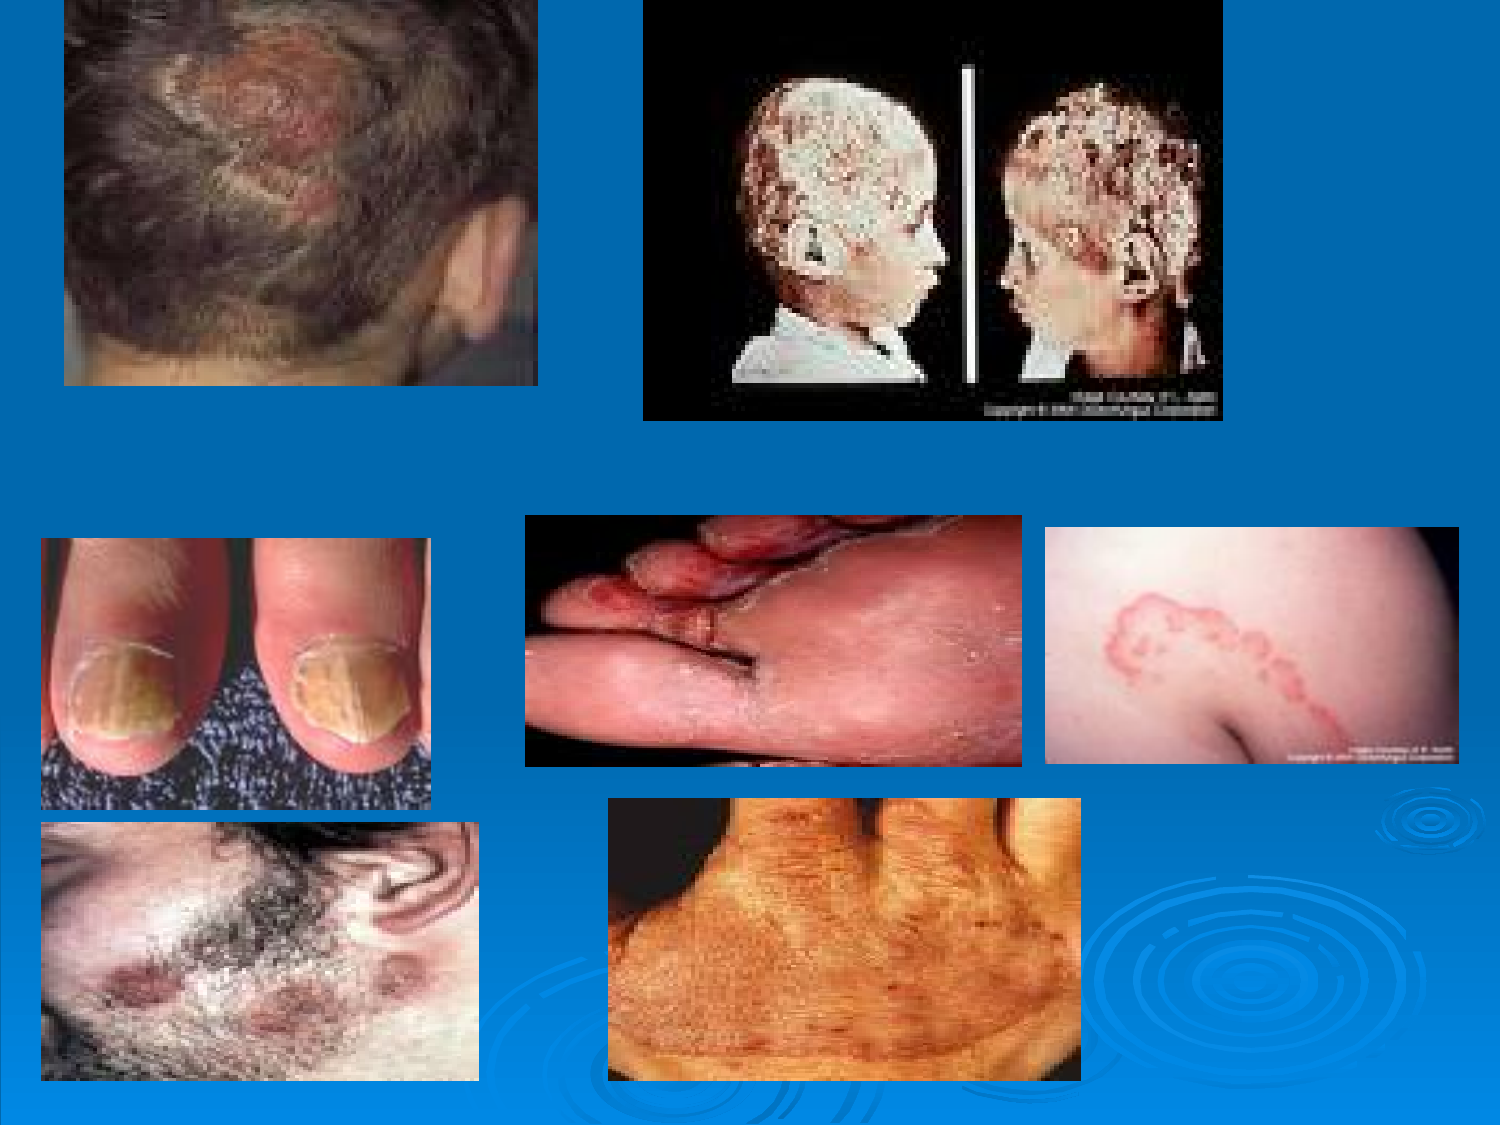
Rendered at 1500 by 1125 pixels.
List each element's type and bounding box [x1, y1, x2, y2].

picture [40, 538, 431, 810]
picture [40, 822, 479, 1081]
picture [608, 798, 1081, 1081]
picture [1045, 526, 1460, 764]
picture [643, 0, 1223, 421]
picture [64, 0, 538, 386]
picture [525, 515, 1022, 767]
